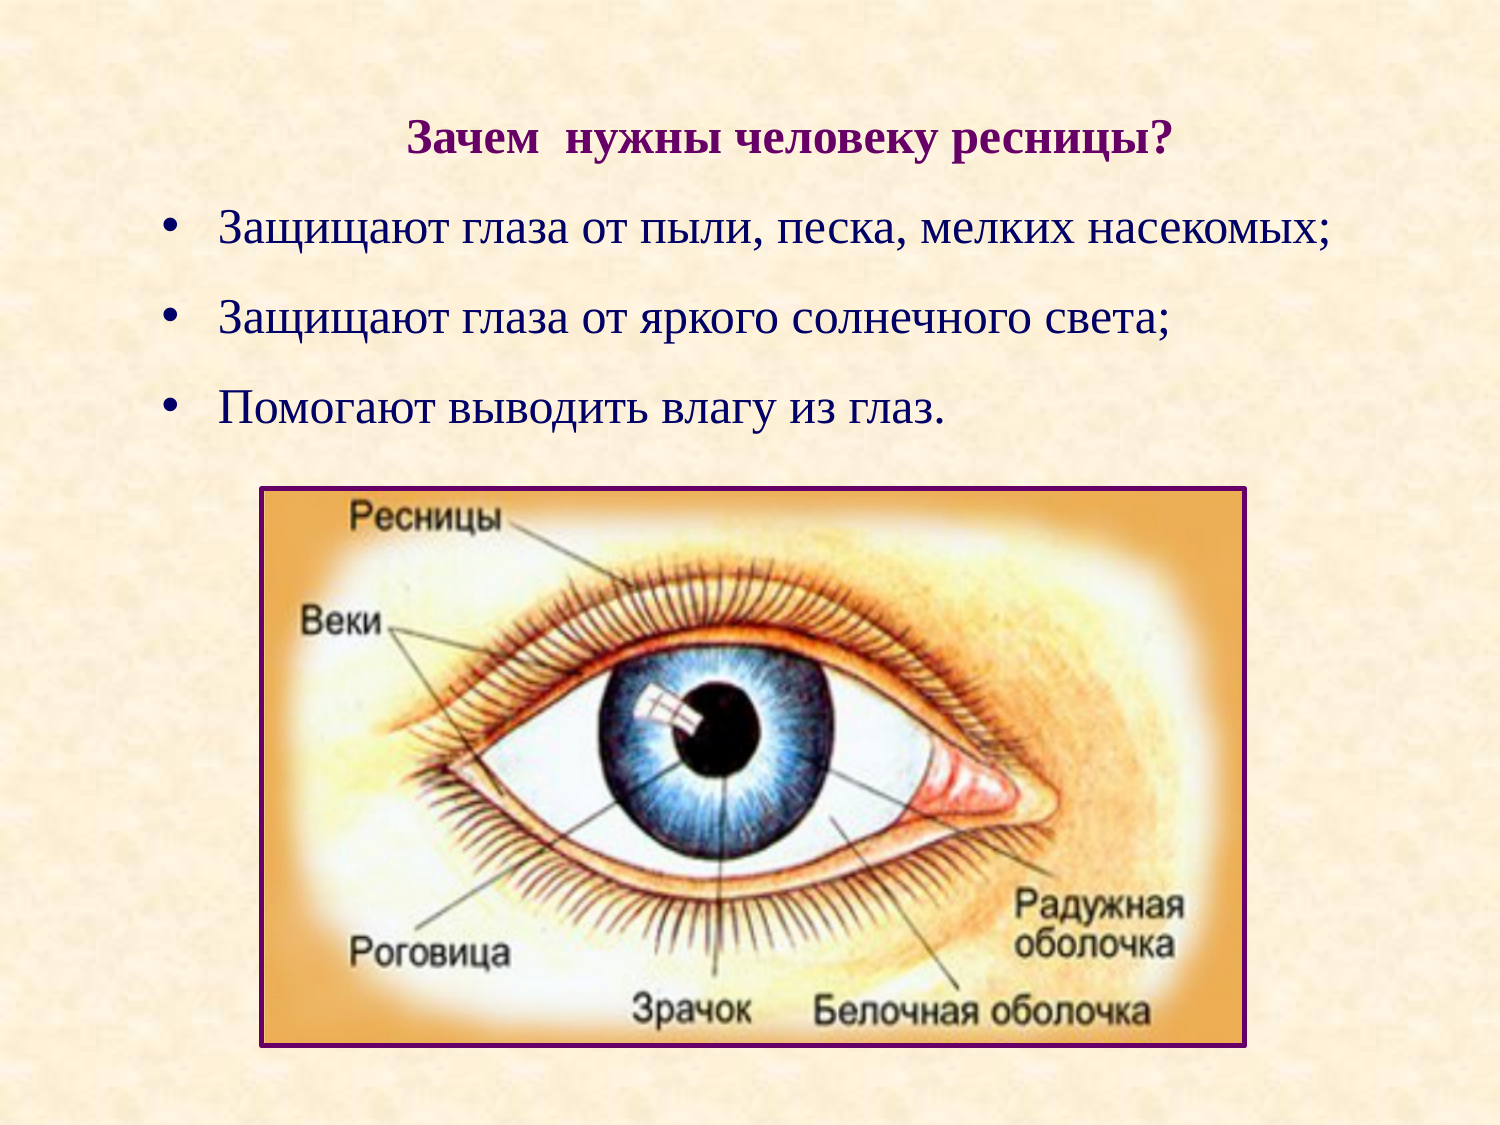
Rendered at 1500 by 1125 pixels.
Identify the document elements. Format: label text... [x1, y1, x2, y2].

text_box Зачем нужны человеку ресницы? Защищают глаза от пыли, песка, мелких насекомых; Защищают глаза от яркого солнечного света; Помогают выводить влагу из глаз. [146, 66, 1360, 442]
picture [0, 0, 1500, 1125]
